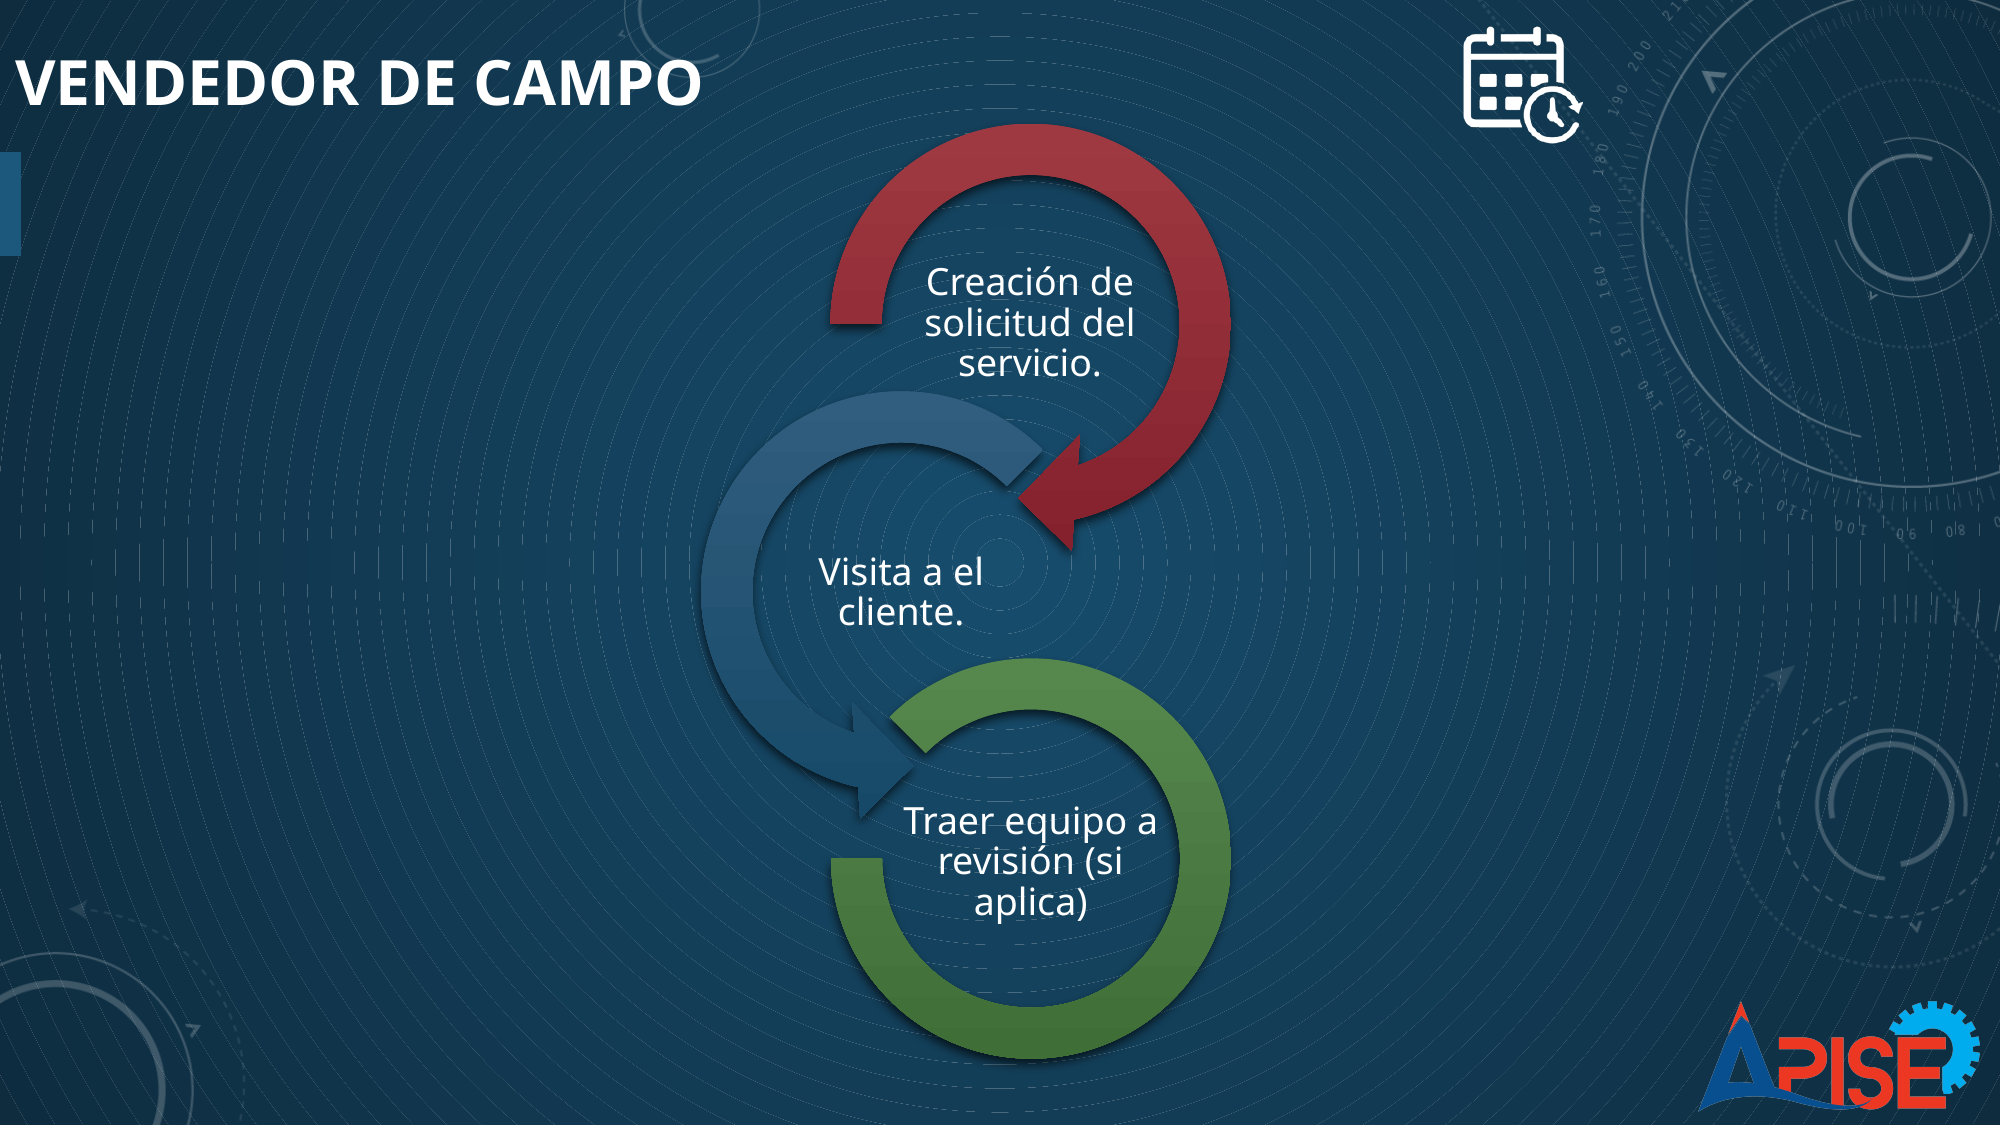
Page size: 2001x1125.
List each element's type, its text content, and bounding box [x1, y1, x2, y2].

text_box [408, 90, 1524, 1059]
title Vendedor de campo [0, 23, 1038, 137]
picture [0, 0, 2000, 1125]
